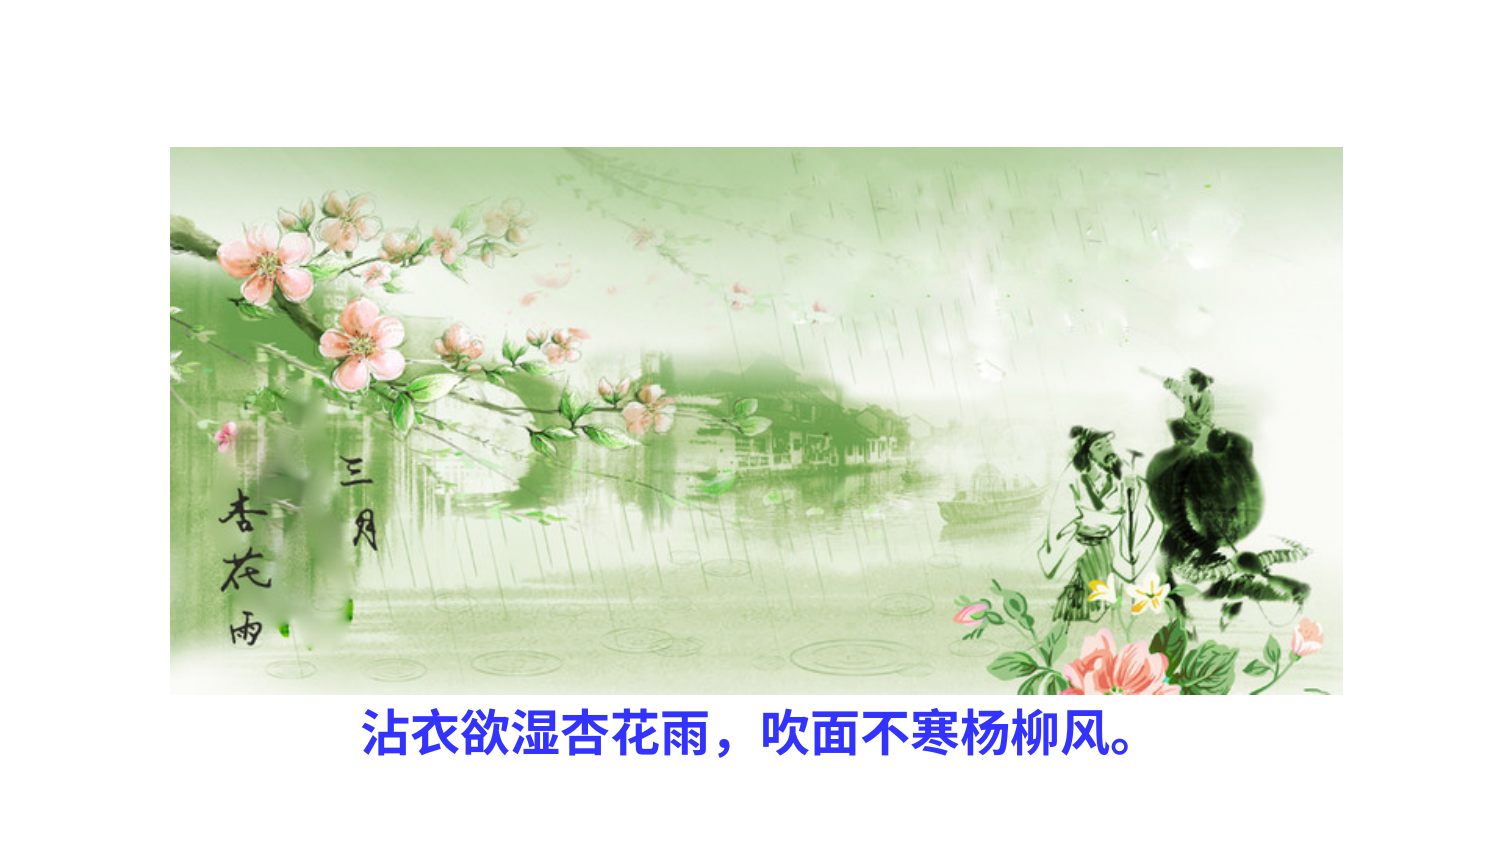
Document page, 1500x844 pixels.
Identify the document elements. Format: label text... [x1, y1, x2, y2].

text_box 沾衣欲湿杏花雨，吹面不寒杨柳风。 [345, 695, 1168, 770]
picture [170, 147, 1343, 695]
